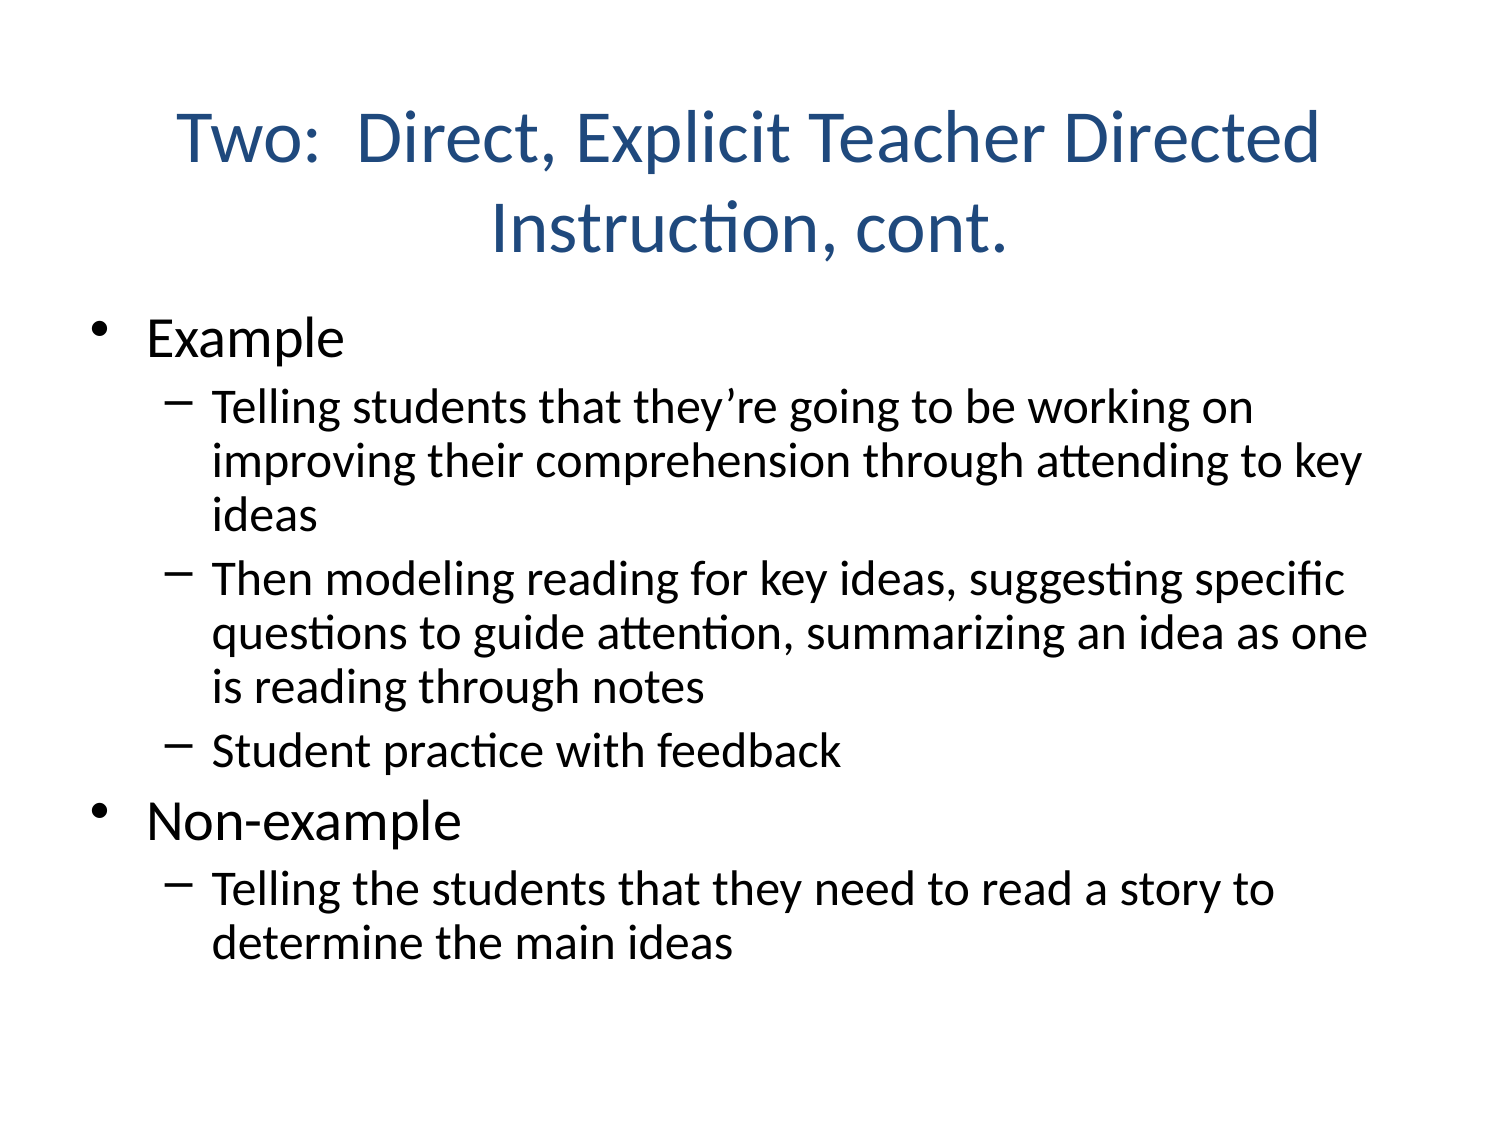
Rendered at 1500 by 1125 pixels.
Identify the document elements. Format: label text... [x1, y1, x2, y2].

text_box Example Telling students that they’re going to be working on improving their comprehension through attending to key ideas Then modeling reading for key ideas, suggesting specific questions to guide attention, summarizing an idea as one is reading through notes Student practice with feedback Non-example Telling the students that they need to read a story to determine the main ideas [74, 299, 1425, 1006]
text_box Two: Direct, Explicit Teacher Directed Instruction, cont. [74, 87, 1425, 275]
